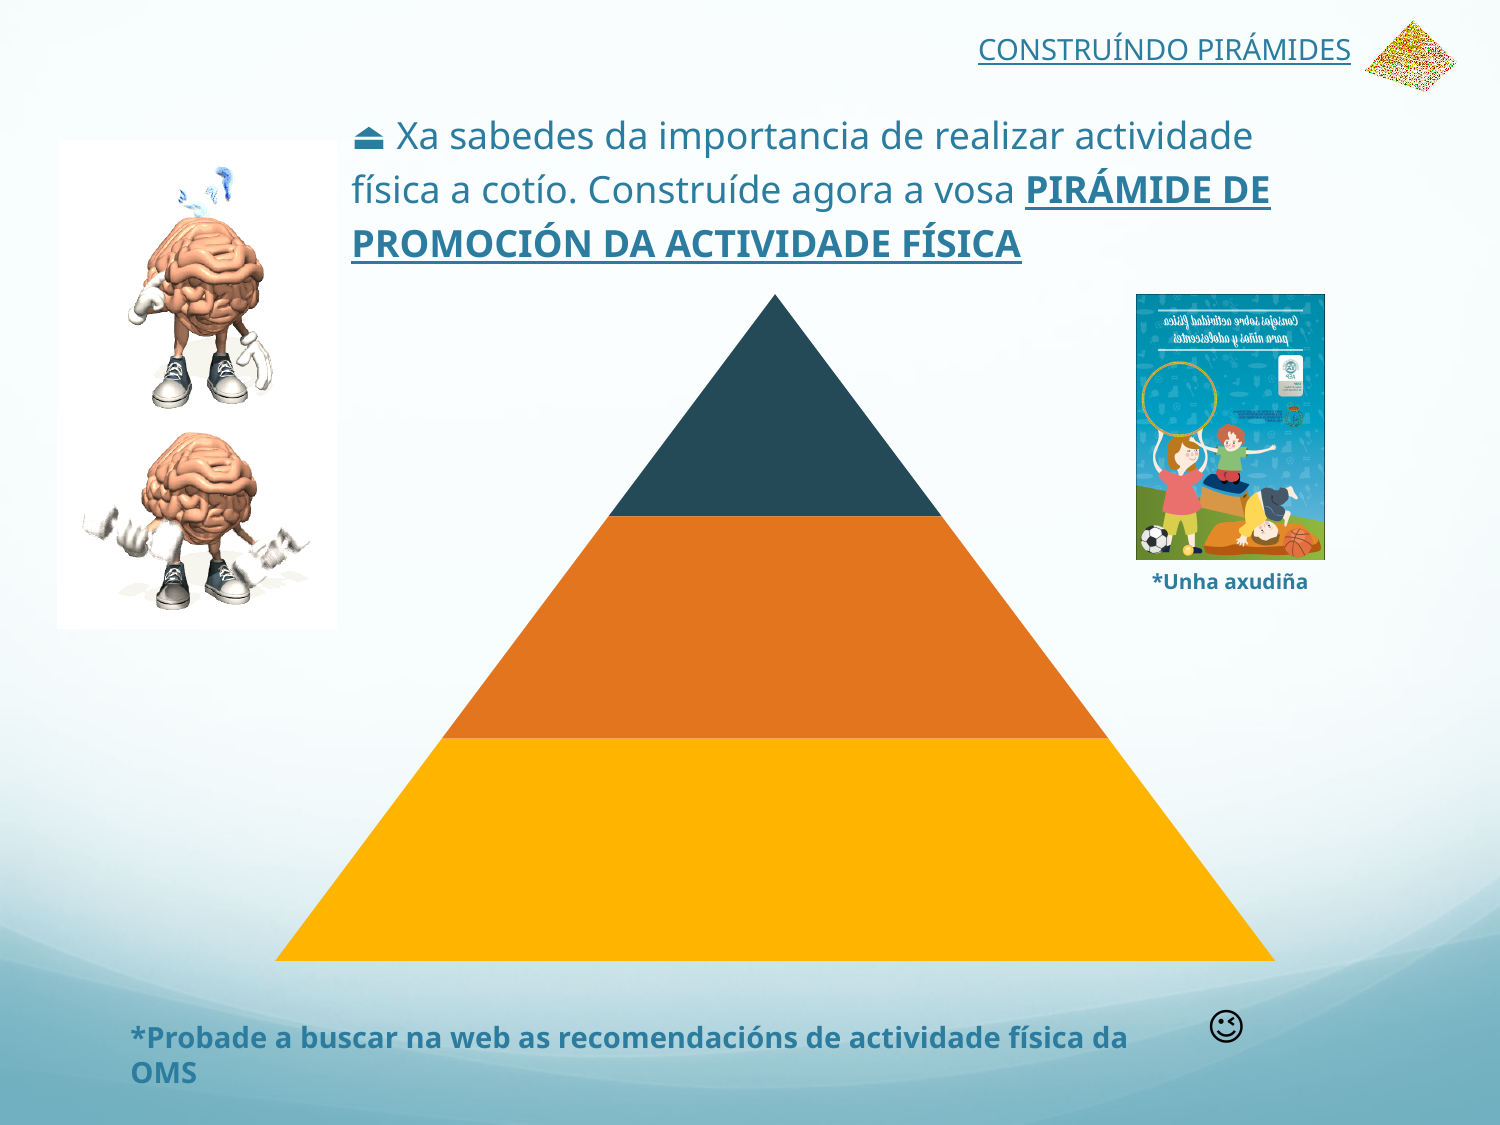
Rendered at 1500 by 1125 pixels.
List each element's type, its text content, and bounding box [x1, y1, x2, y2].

picture [1360, 17, 1463, 97]
text_box *Probade a buscar na web as recomendacións de actividade física da OMS [115, 1011, 1211, 1097]
text_box CONSTRUÍNDO PIRÁMIDES [963, 24, 1353, 74]
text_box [1135, 293, 1325, 603]
text_box 😉 [1192, 995, 1281, 1056]
picture [56, 140, 337, 630]
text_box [274, 293, 1276, 962]
list ⏏ Xa sabedes da importancia de realizar actividade física a cotío. Construíde agora a vosa PIRÁMIDE DE PROMOCIÓN DA ACTIVIDADE FÍSICA [336, 95, 1307, 290]
